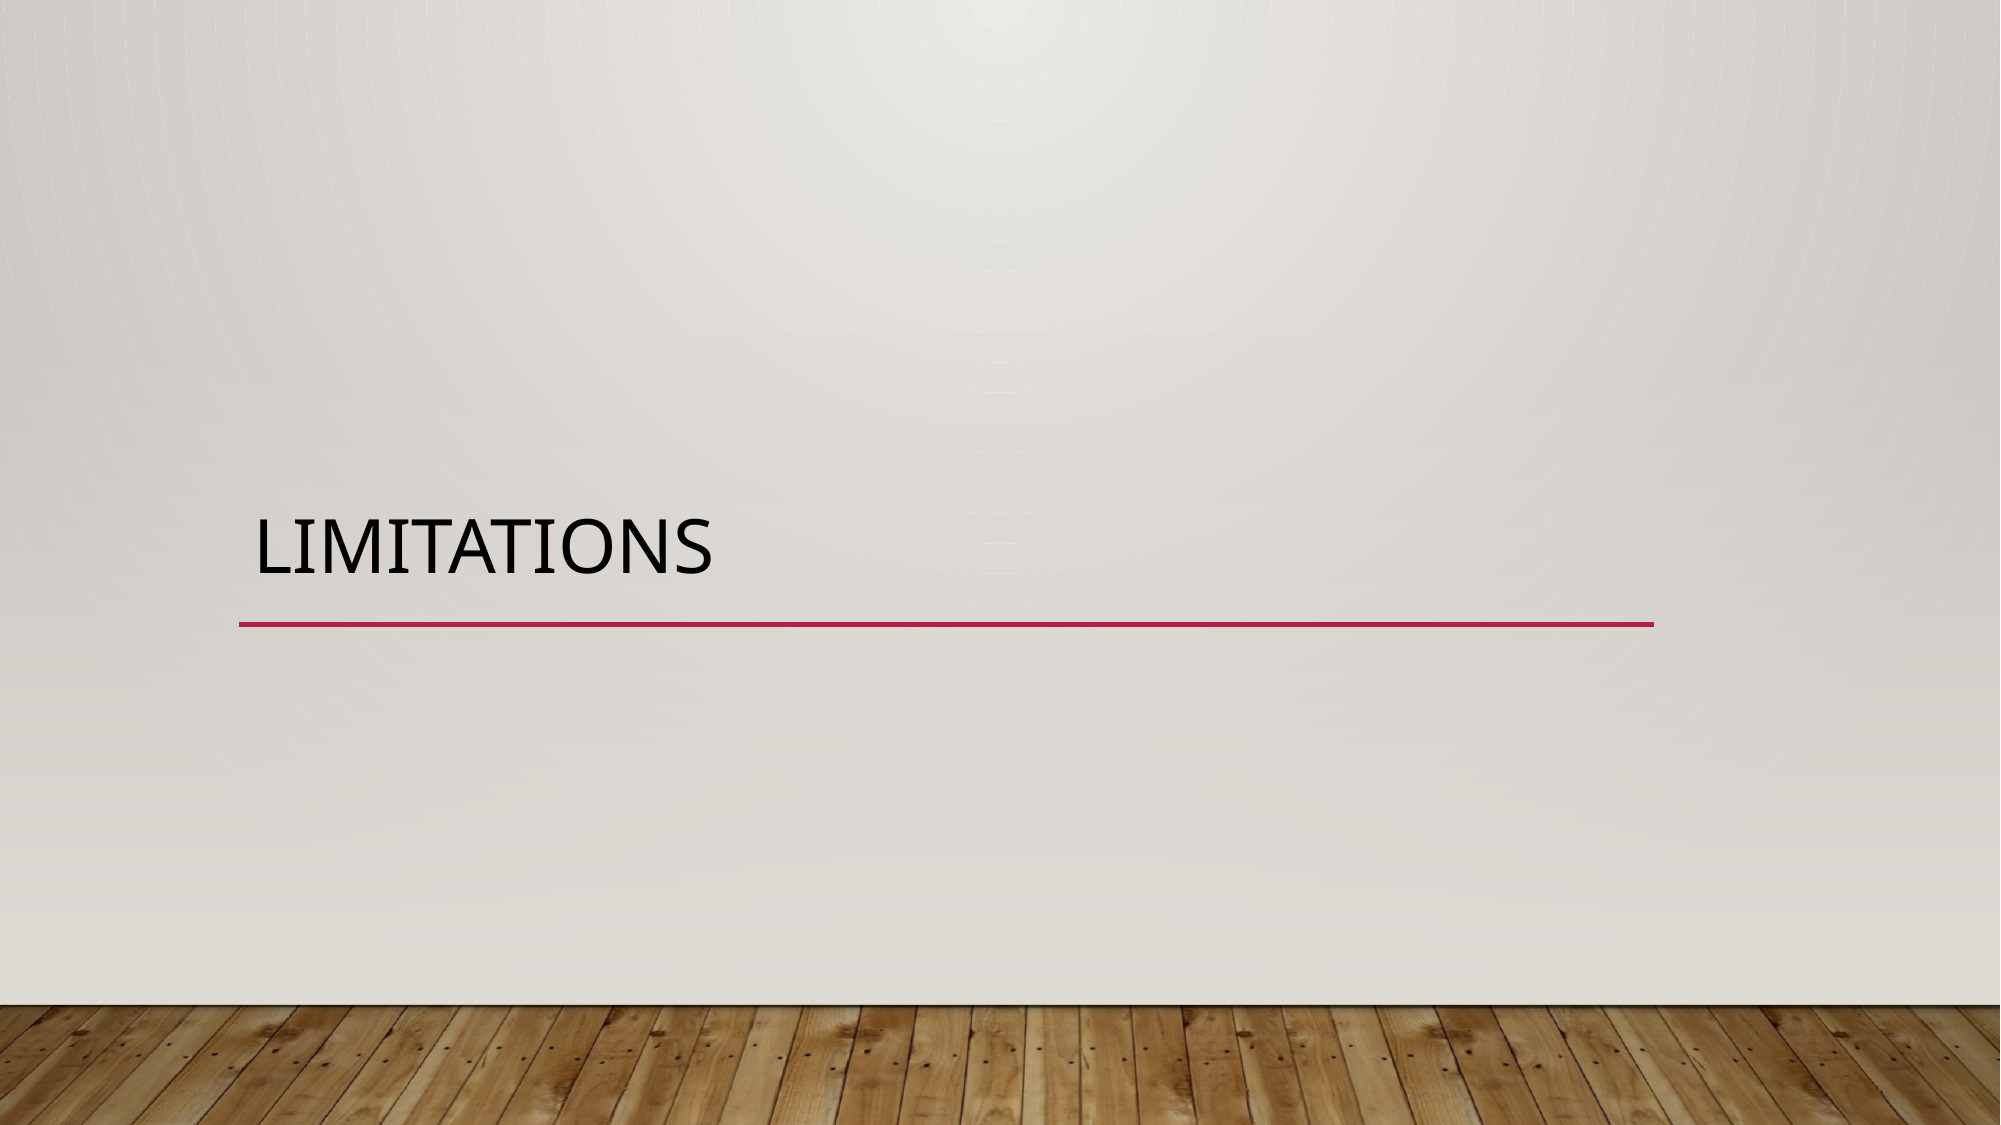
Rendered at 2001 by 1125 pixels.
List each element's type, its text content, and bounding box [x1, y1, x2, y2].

picture [0, 1005, 2000, 1125]
title Limitations [238, 288, 1657, 598]
